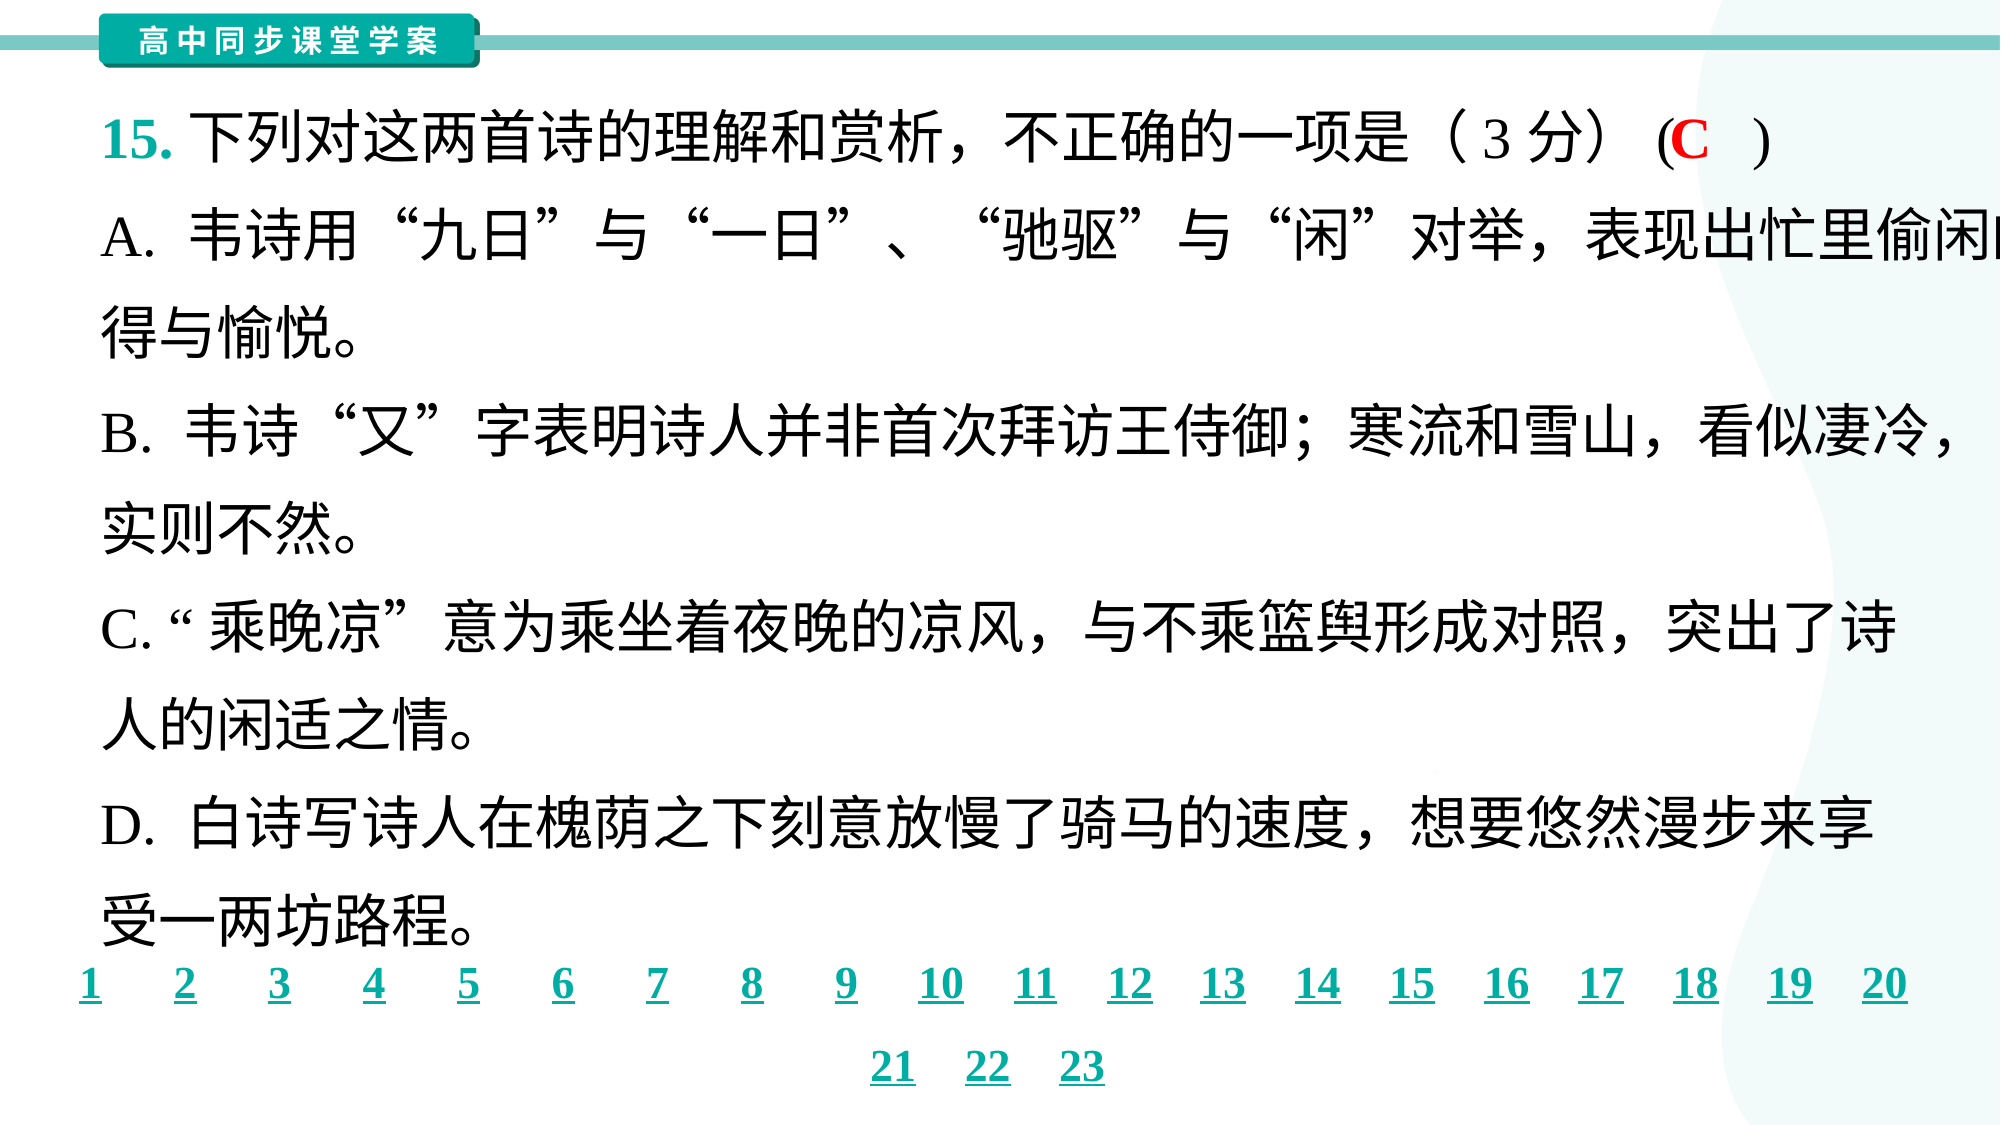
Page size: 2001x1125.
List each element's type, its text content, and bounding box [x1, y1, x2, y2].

text_box C [1648, 76, 1733, 170]
picture [0, 0, 2000, 1125]
text_box 15.下列对这两首诗的理解和赏析，不正确的一项是（3分）( ) [1733, 76, 1899, 170]
text_box A. 韦诗用“九日”与“一日”、“驰驱”与“闲”对举，表现出忙里偷闲的难 得与愉悦。 B. 韦诗“又”字表明诗人并非首次拜访王侍御；寒流和雪山，看似凄冷， 实则不然。 C. “乘晚凉”意为乘坐着夜晚的凉风，与不乘篮舆形成对照，突出了诗 人的闲适之情。 D. 白诗写诗人在槐荫之下刻意放慢了骑马的速度，想要悠然漫步来享 受一两坊路程。 [100, 170, 1899, 954]
text_box 15.下列对这两首诗的理解和赏析，不正确的一项是（3分）( ) [100, 76, 1648, 170]
